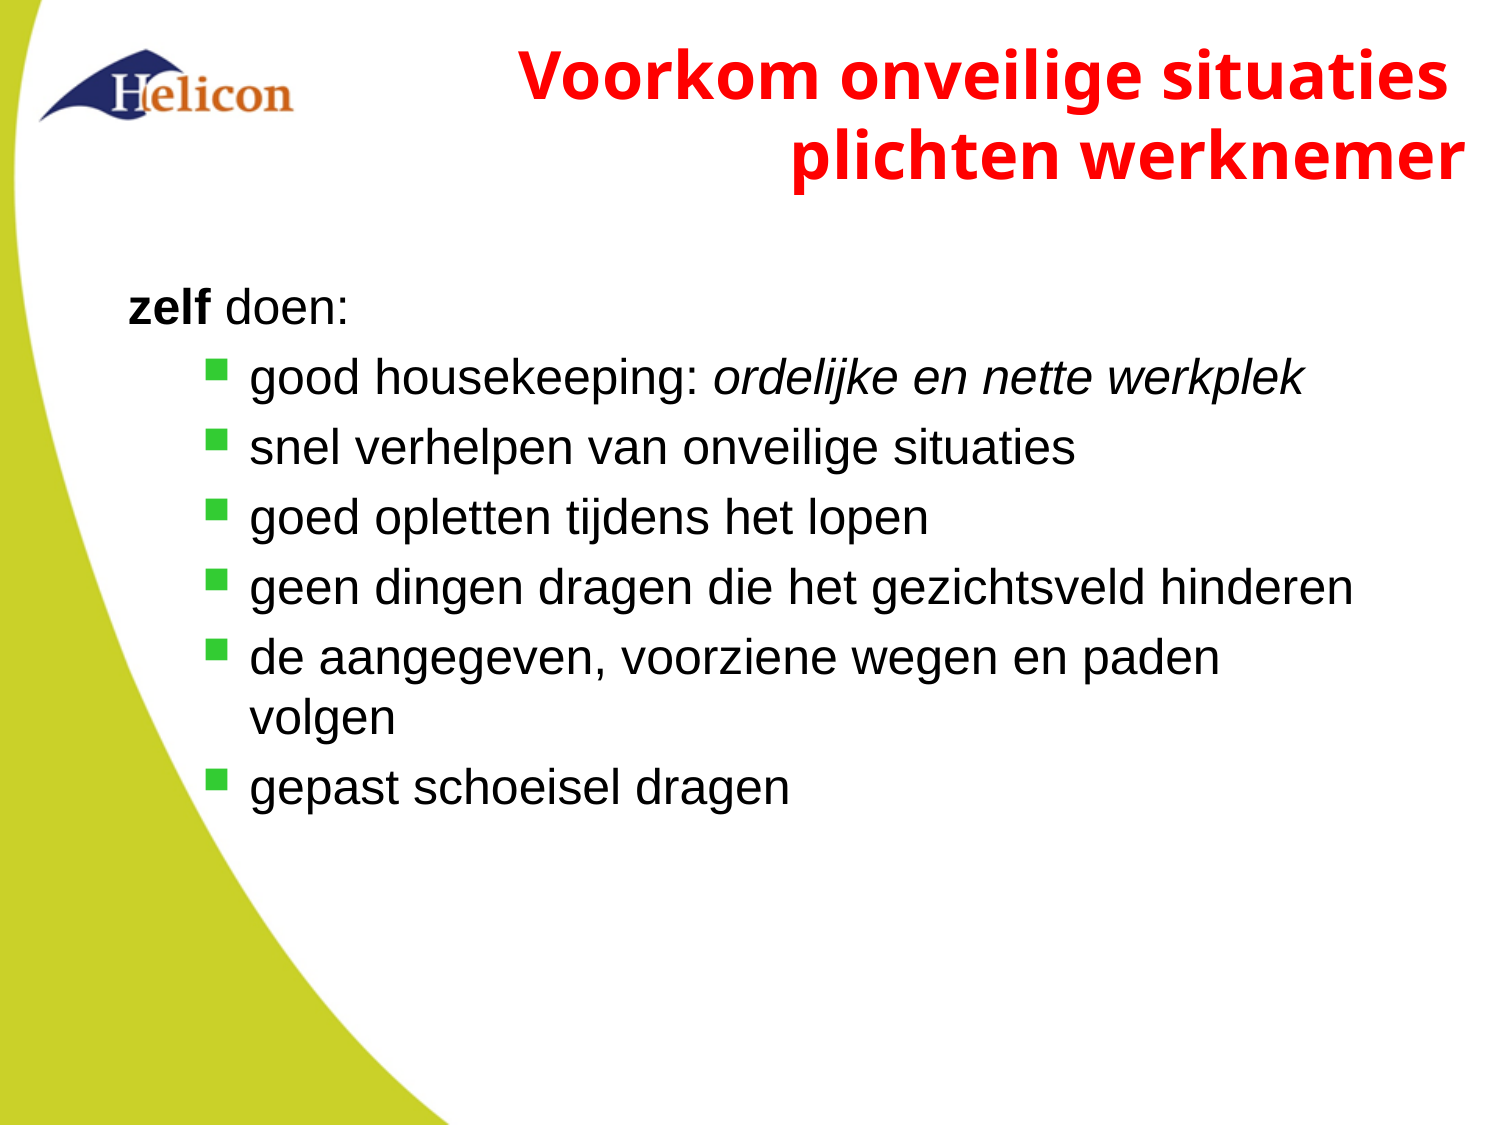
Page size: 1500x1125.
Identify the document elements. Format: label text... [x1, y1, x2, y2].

picture [0, 0, 1500, 1125]
list zelf doen: good housekeeping: ordelijke en nette werkplek snel verhelpen van onveilige situaties goed opletten tijdens het lopen geen dingen dragen die het gezichtsveld hinderen de aangegeven, voorziene wegen en paden volgen gepast schoeisel dragen [112, 267, 1388, 943]
title Voorkom onveilige situaties plichten werknemer [207, 19, 1483, 207]
